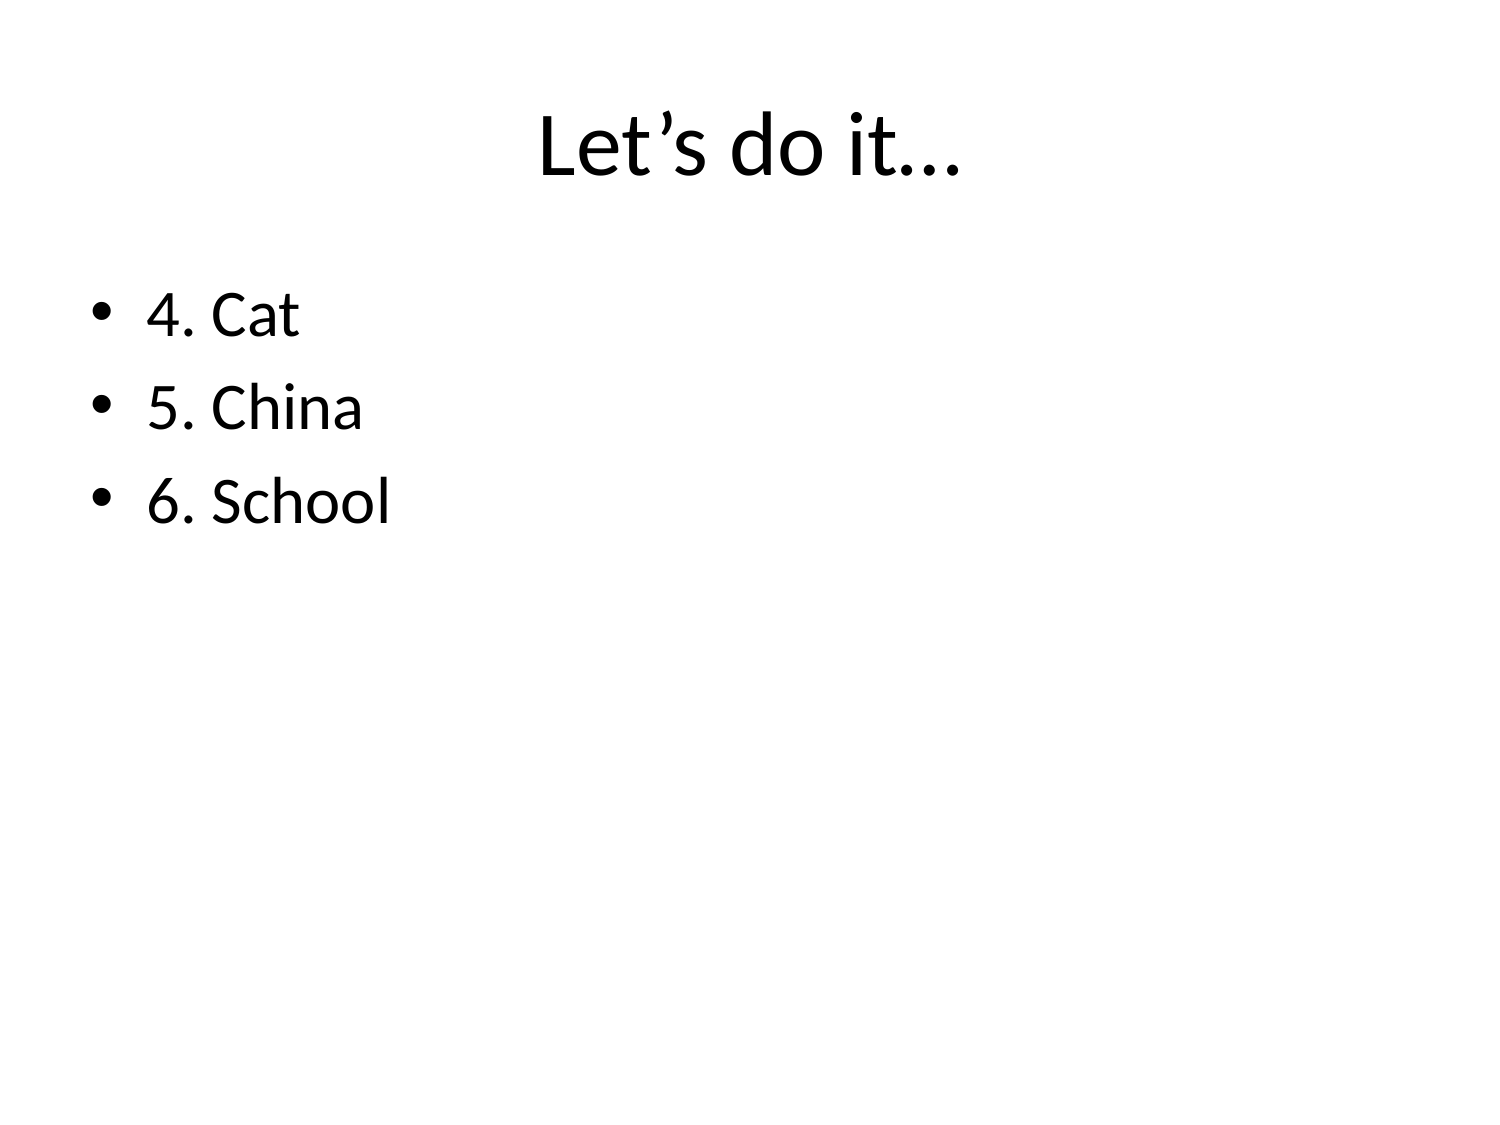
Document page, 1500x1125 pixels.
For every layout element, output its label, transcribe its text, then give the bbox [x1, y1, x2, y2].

title Let’s do it… [75, 45, 1425, 233]
list 4. Cat 5. China 6. School [75, 262, 1425, 1005]
